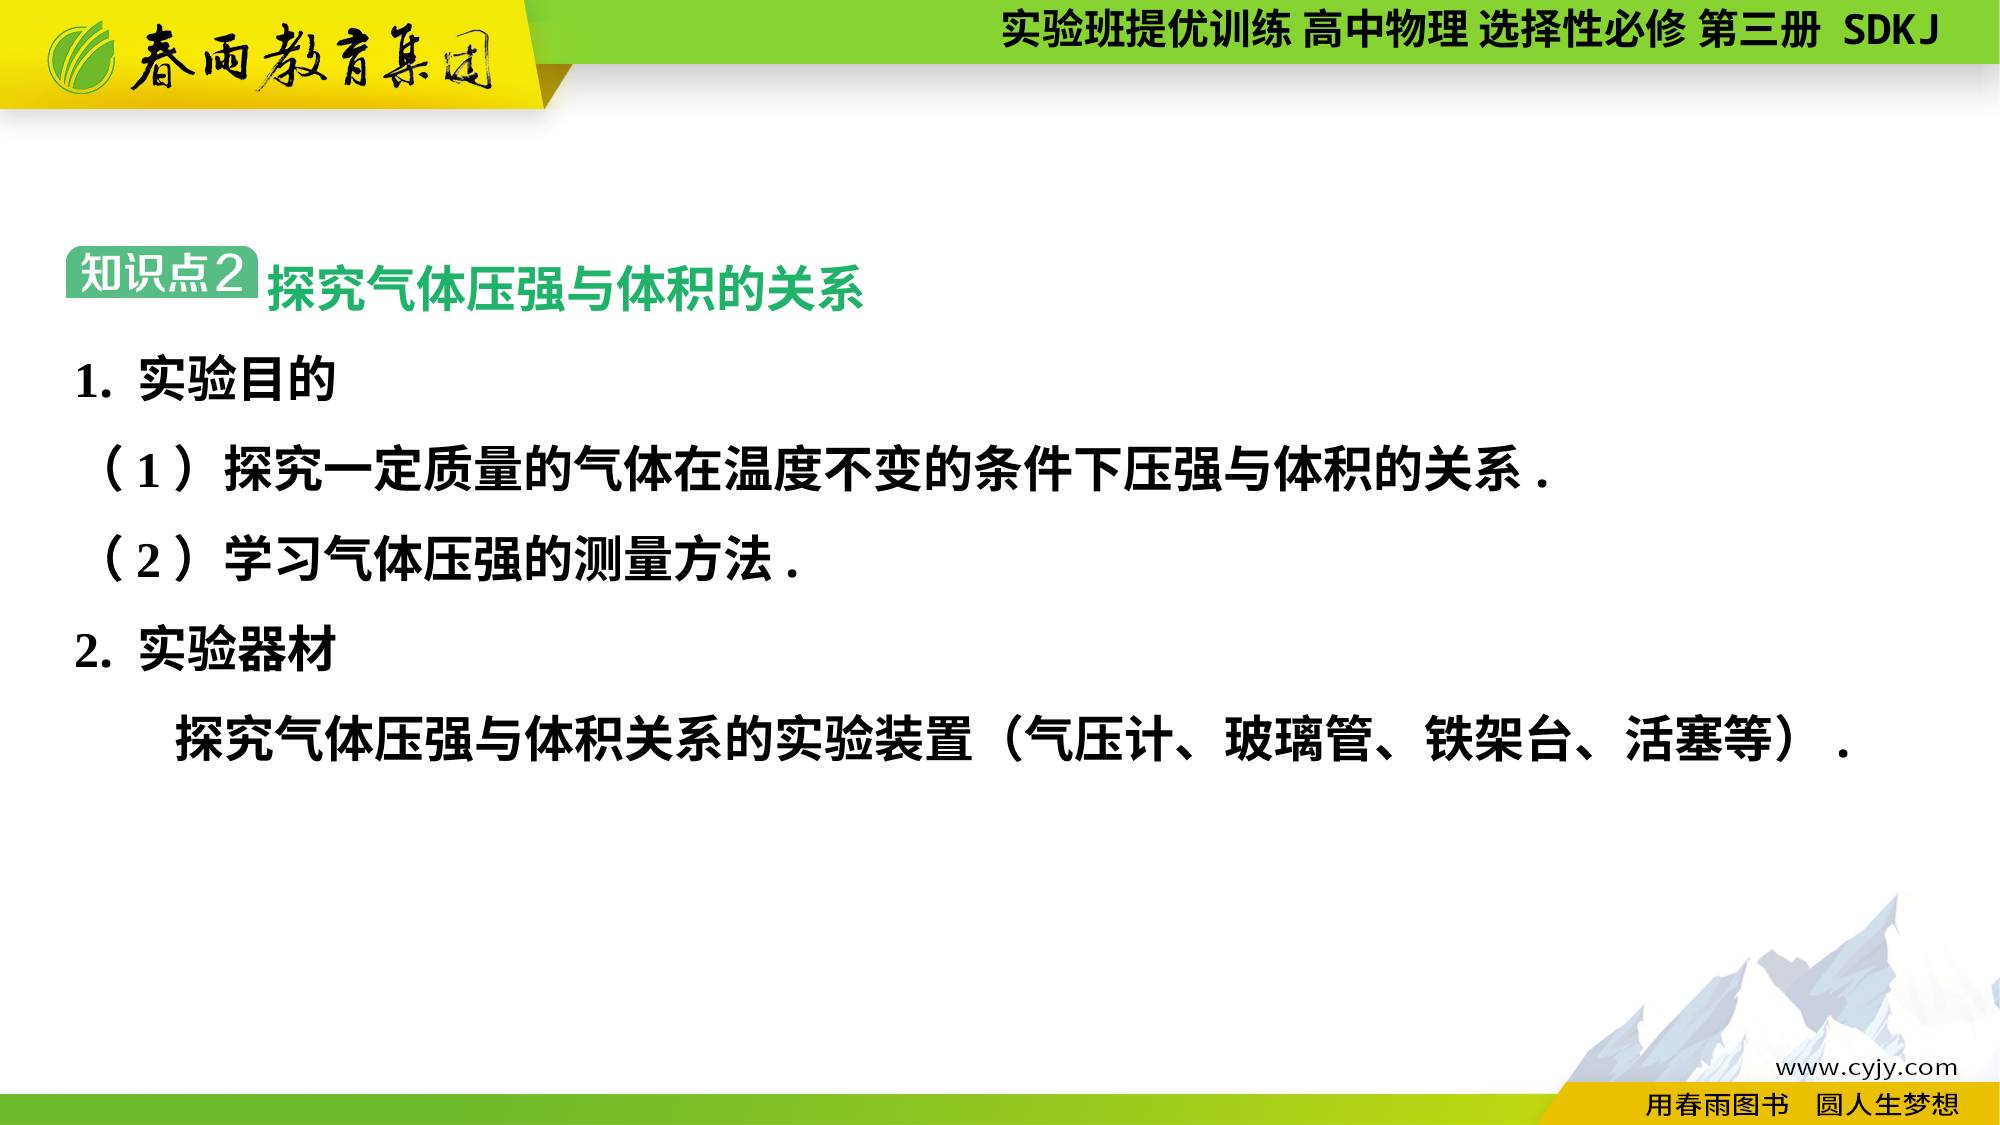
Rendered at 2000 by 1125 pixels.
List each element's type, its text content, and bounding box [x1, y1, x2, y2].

picture [0, 0, 2000, 1125]
list 探究气体压强与体积的关系 1. 实验目的 （1）探究一定质量的气体在温度不变的条件下压强与体积的关系. （2）学习气体压强的测量方法. 2. 实验器材 探究气体压强与体积关系的实验装置（气压计、玻璃管、铁架台、活塞等）. [59, 219, 1944, 781]
